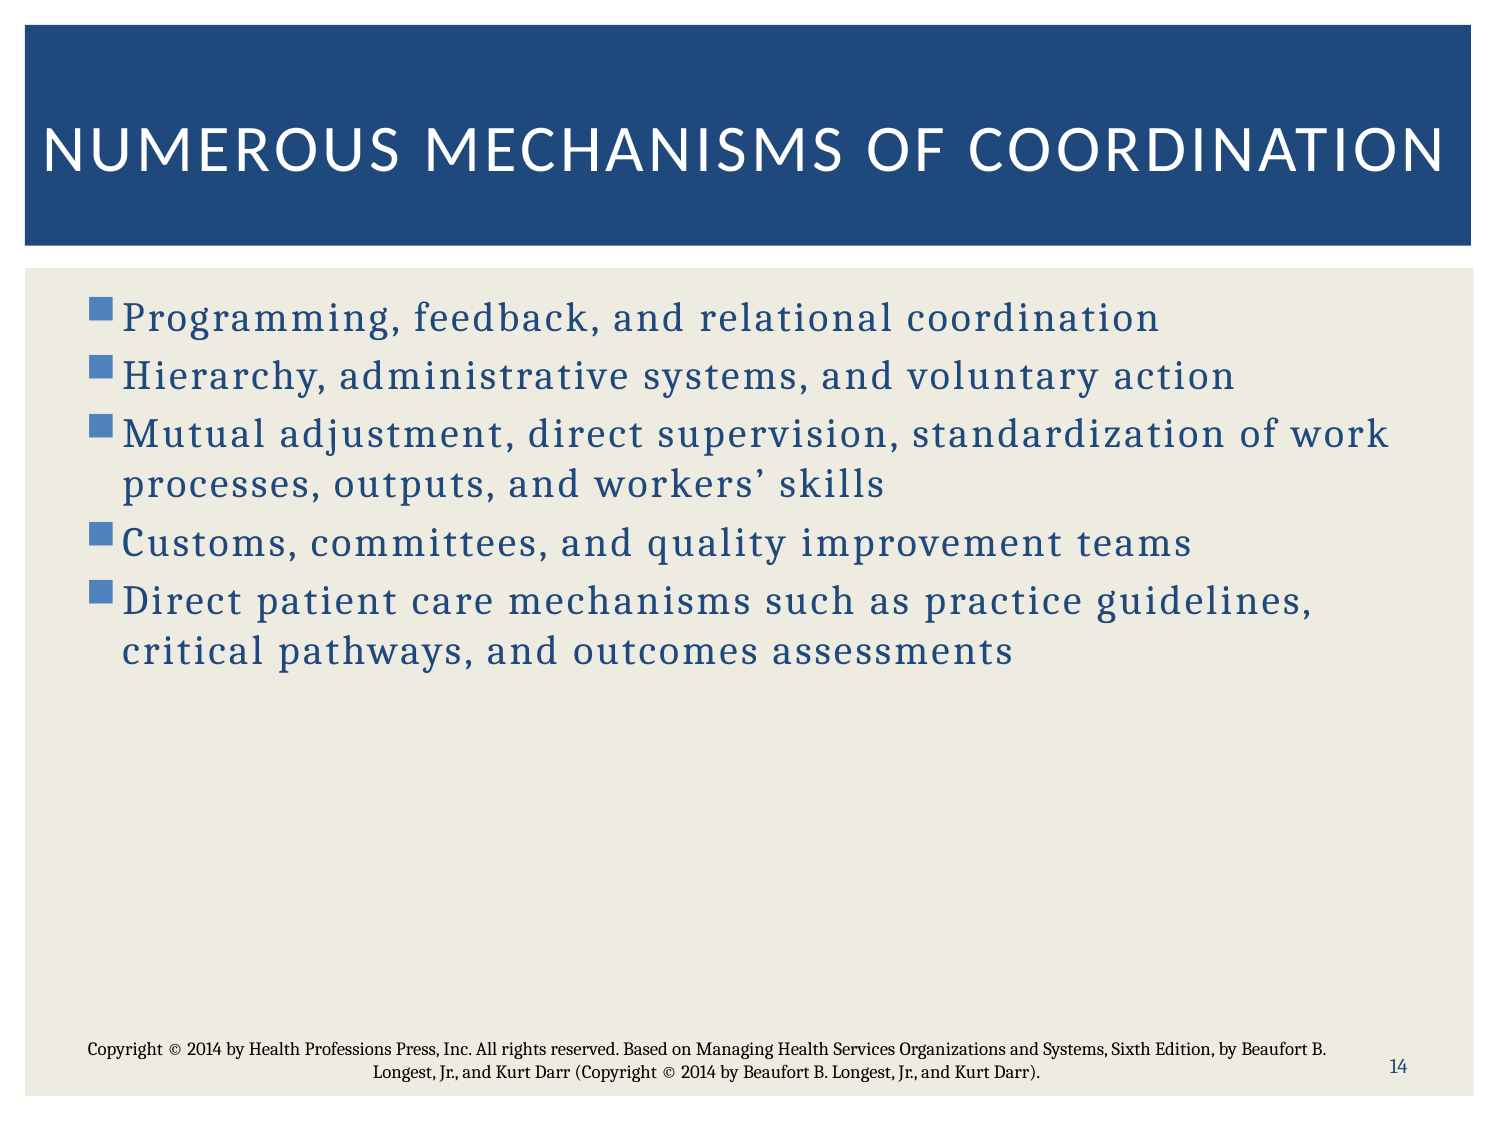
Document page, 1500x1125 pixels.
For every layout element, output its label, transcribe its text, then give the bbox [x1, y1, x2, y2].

list Programming, feedback, and relational coordination Hierarchy, administrative systems, and voluntary action Mutual adjustment, direct supervision, standardization of work processes, outputs, and workers’ skills Customs, committees, and quality improvement teams Direct patient care mechanisms such as practice guidelines, critical pathways, and outcomes assessments [62, 281, 1442, 1005]
slide_number 14 [1349, 1041, 1448, 1089]
title Numerous Mechanisms of Coordination [27, 58, 1487, 232]
